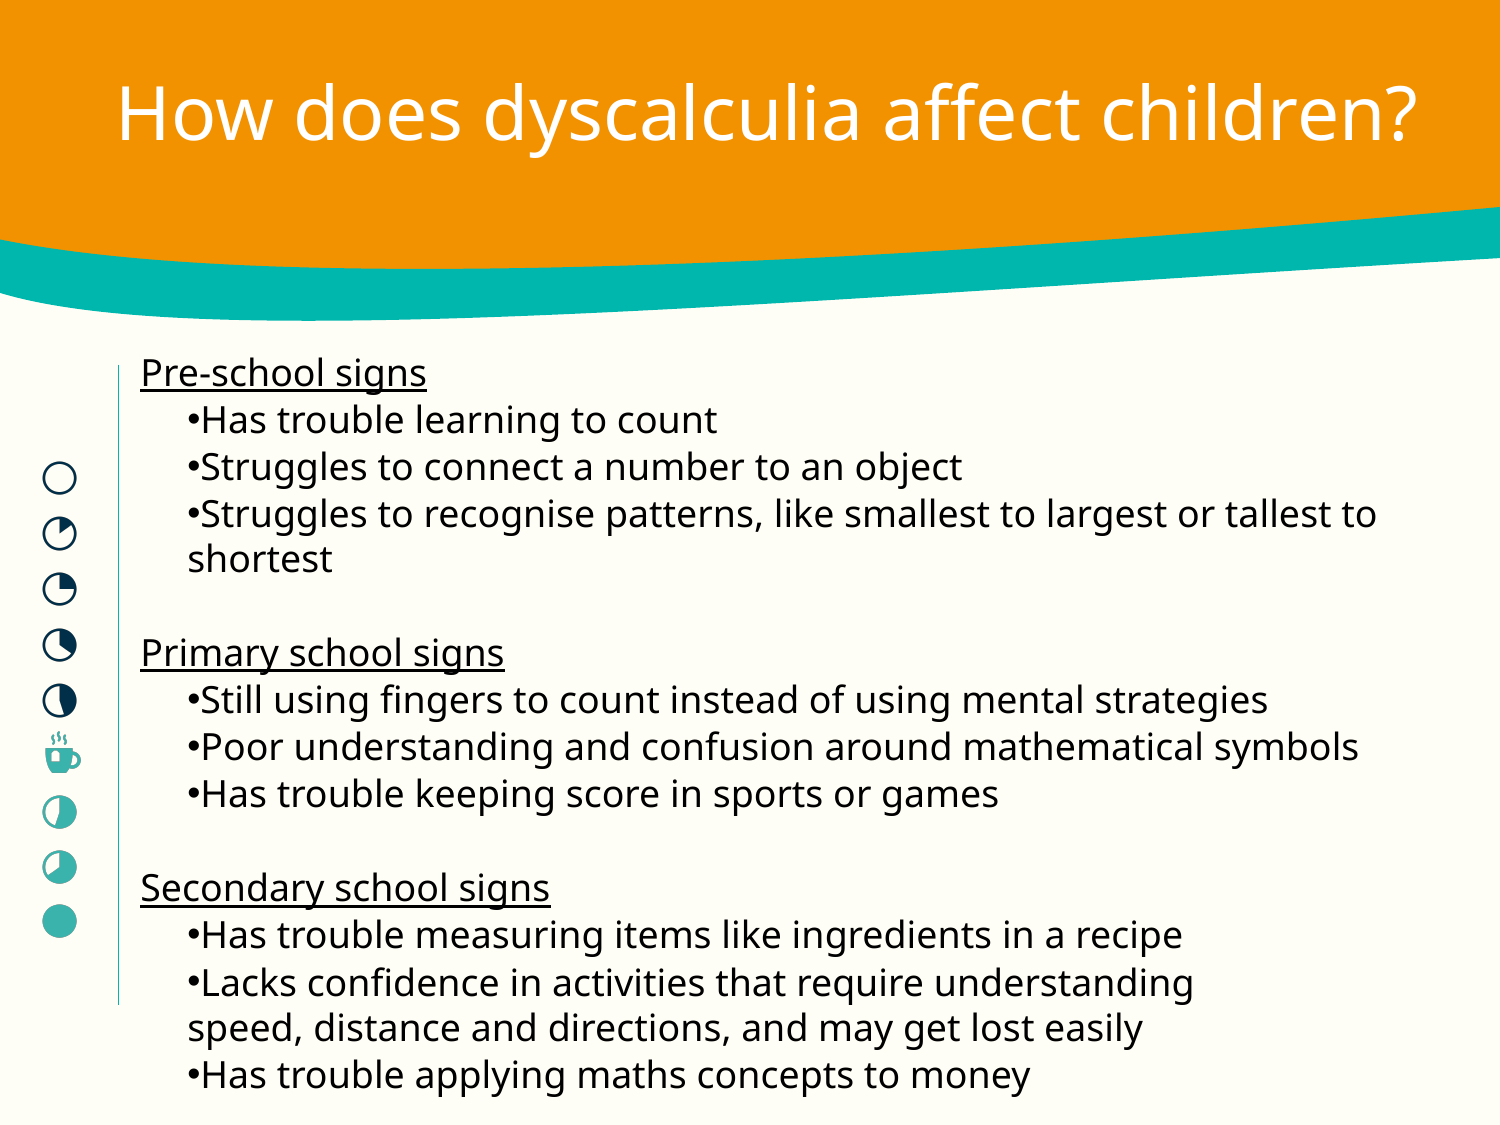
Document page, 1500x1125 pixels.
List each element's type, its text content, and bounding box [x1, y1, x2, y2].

picture [38, 791, 81, 833]
picture [38, 512, 81, 555]
picture [38, 457, 81, 499]
picture [36, 725, 90, 779]
picture [38, 900, 81, 942]
list Pre-school signs Has trouble learning to count Struggles to connect a number to an object Struggles to recognise patterns, like smallest to largest or tallest to shortest Primary school signs Still using fingers to count instead of using mental strategies Poor understanding and confusion around mathematical symbols Has trouble keeping score in sports or games Secondary school signs Has trouble measuring items like ingredients in a recipe Lacks confidence in activities that require understanding speed, distance and directions, and may get lost easily Has trouble applying maths concepts to money [125, 341, 1478, 1086]
picture [38, 846, 81, 888]
list How does dyscalculia affect children? [100, 67, 1478, 258]
picture [38, 568, 81, 610]
picture [38, 624, 81, 666]
picture [38, 679, 81, 722]
